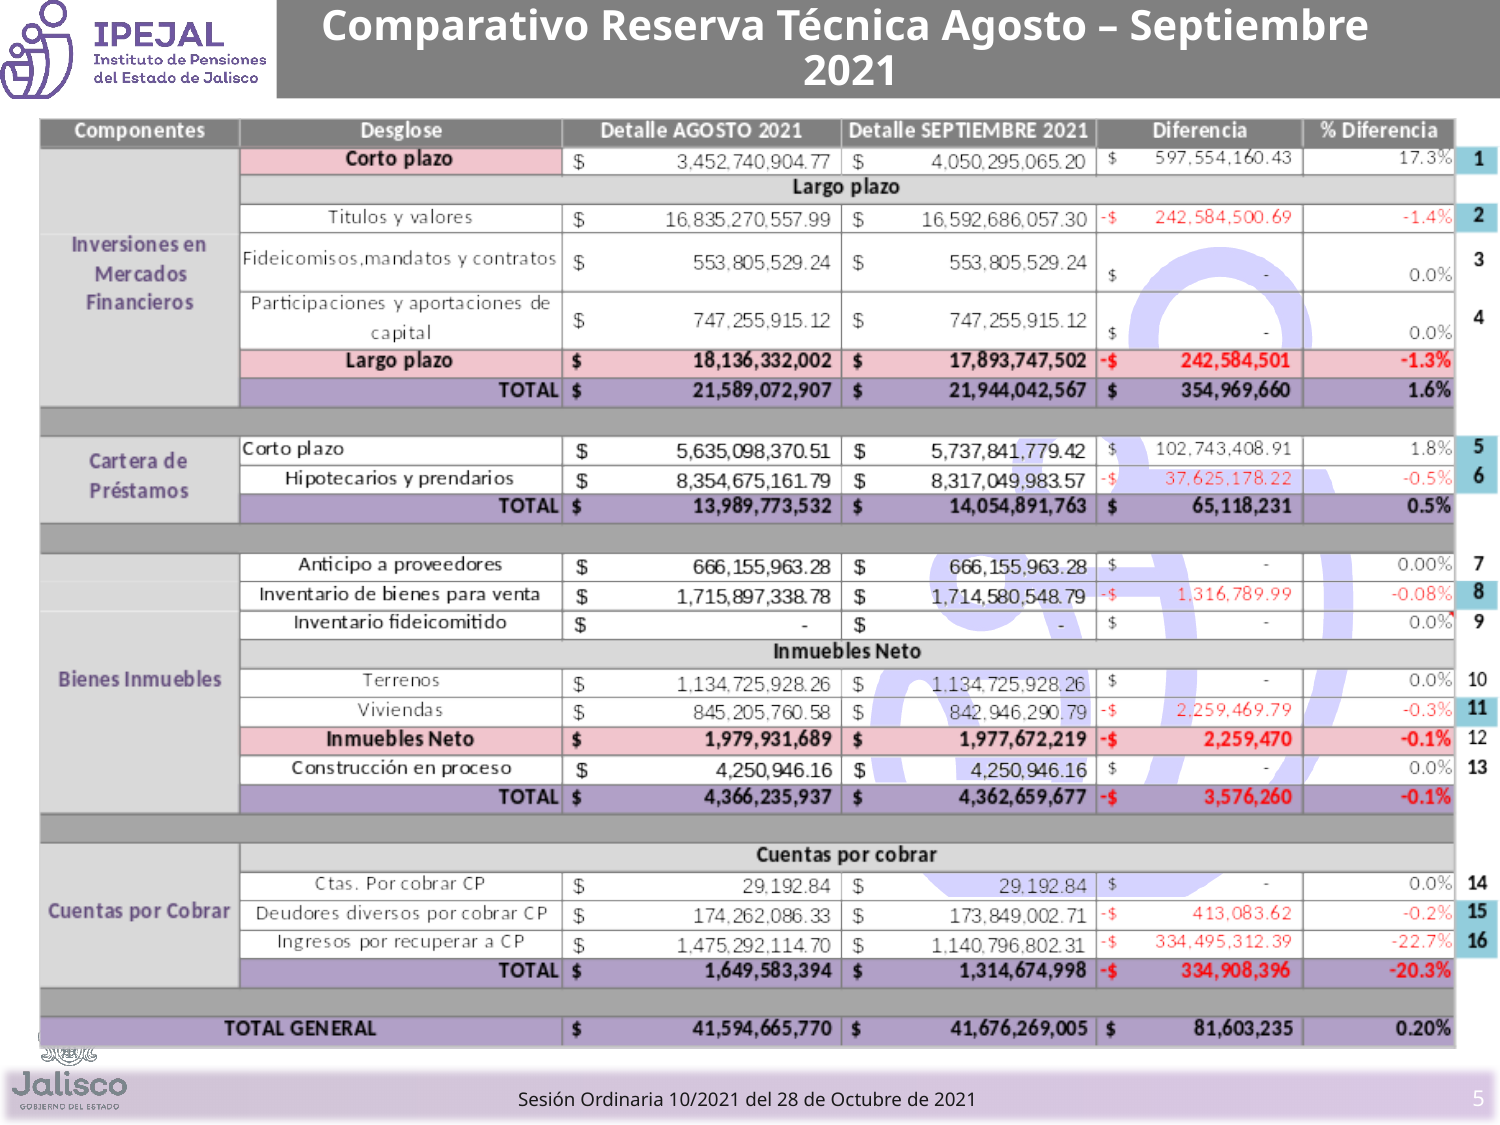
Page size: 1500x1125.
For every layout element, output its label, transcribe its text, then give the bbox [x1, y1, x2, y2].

picture [0, 0, 266, 99]
slide_number 5 [1149, 1069, 1500, 1125]
title Comparativo Reserva Técnica Agosto – Septiembre 2021 [277, 1, 1425, 99]
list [39, 118, 1500, 1049]
footer Sesión Ordinaria 10/2021 del 28 de Octubre de 2021 [471, 1081, 1029, 1116]
picture [0, 993, 153, 1120]
